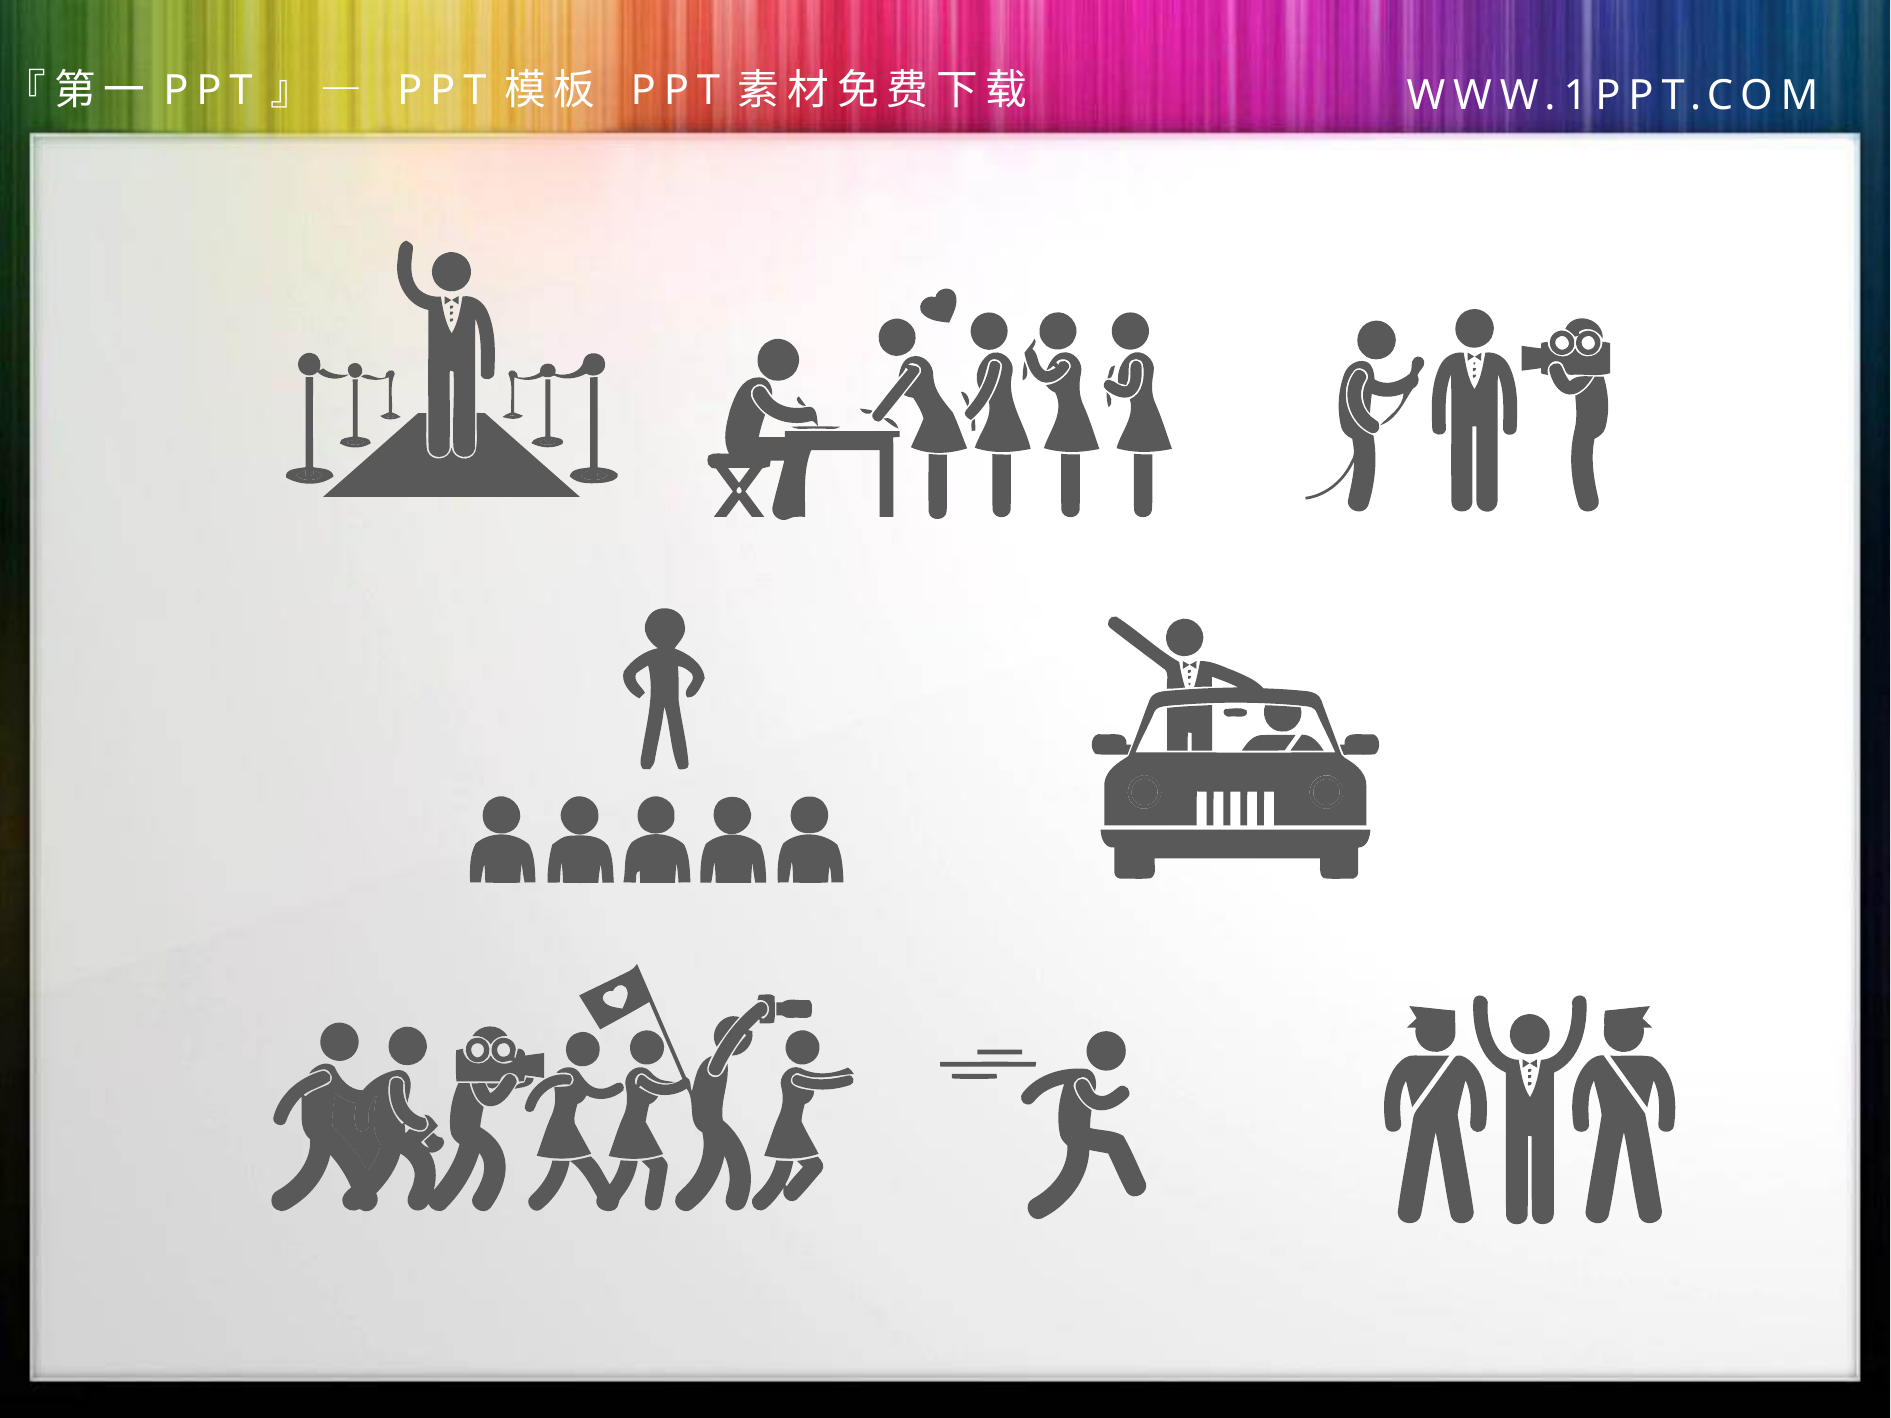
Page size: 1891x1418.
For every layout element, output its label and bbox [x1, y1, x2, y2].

text_box [1088, 613, 1383, 880]
picture [0, 0, 1891, 1418]
text_box [268, 963, 857, 1218]
text_box [283, 240, 619, 498]
text_box [1305, 305, 1611, 517]
text_box [939, 1028, 1150, 1223]
text_box [705, 284, 1173, 524]
text_box [469, 601, 844, 884]
text_box [1382, 990, 1678, 1229]
